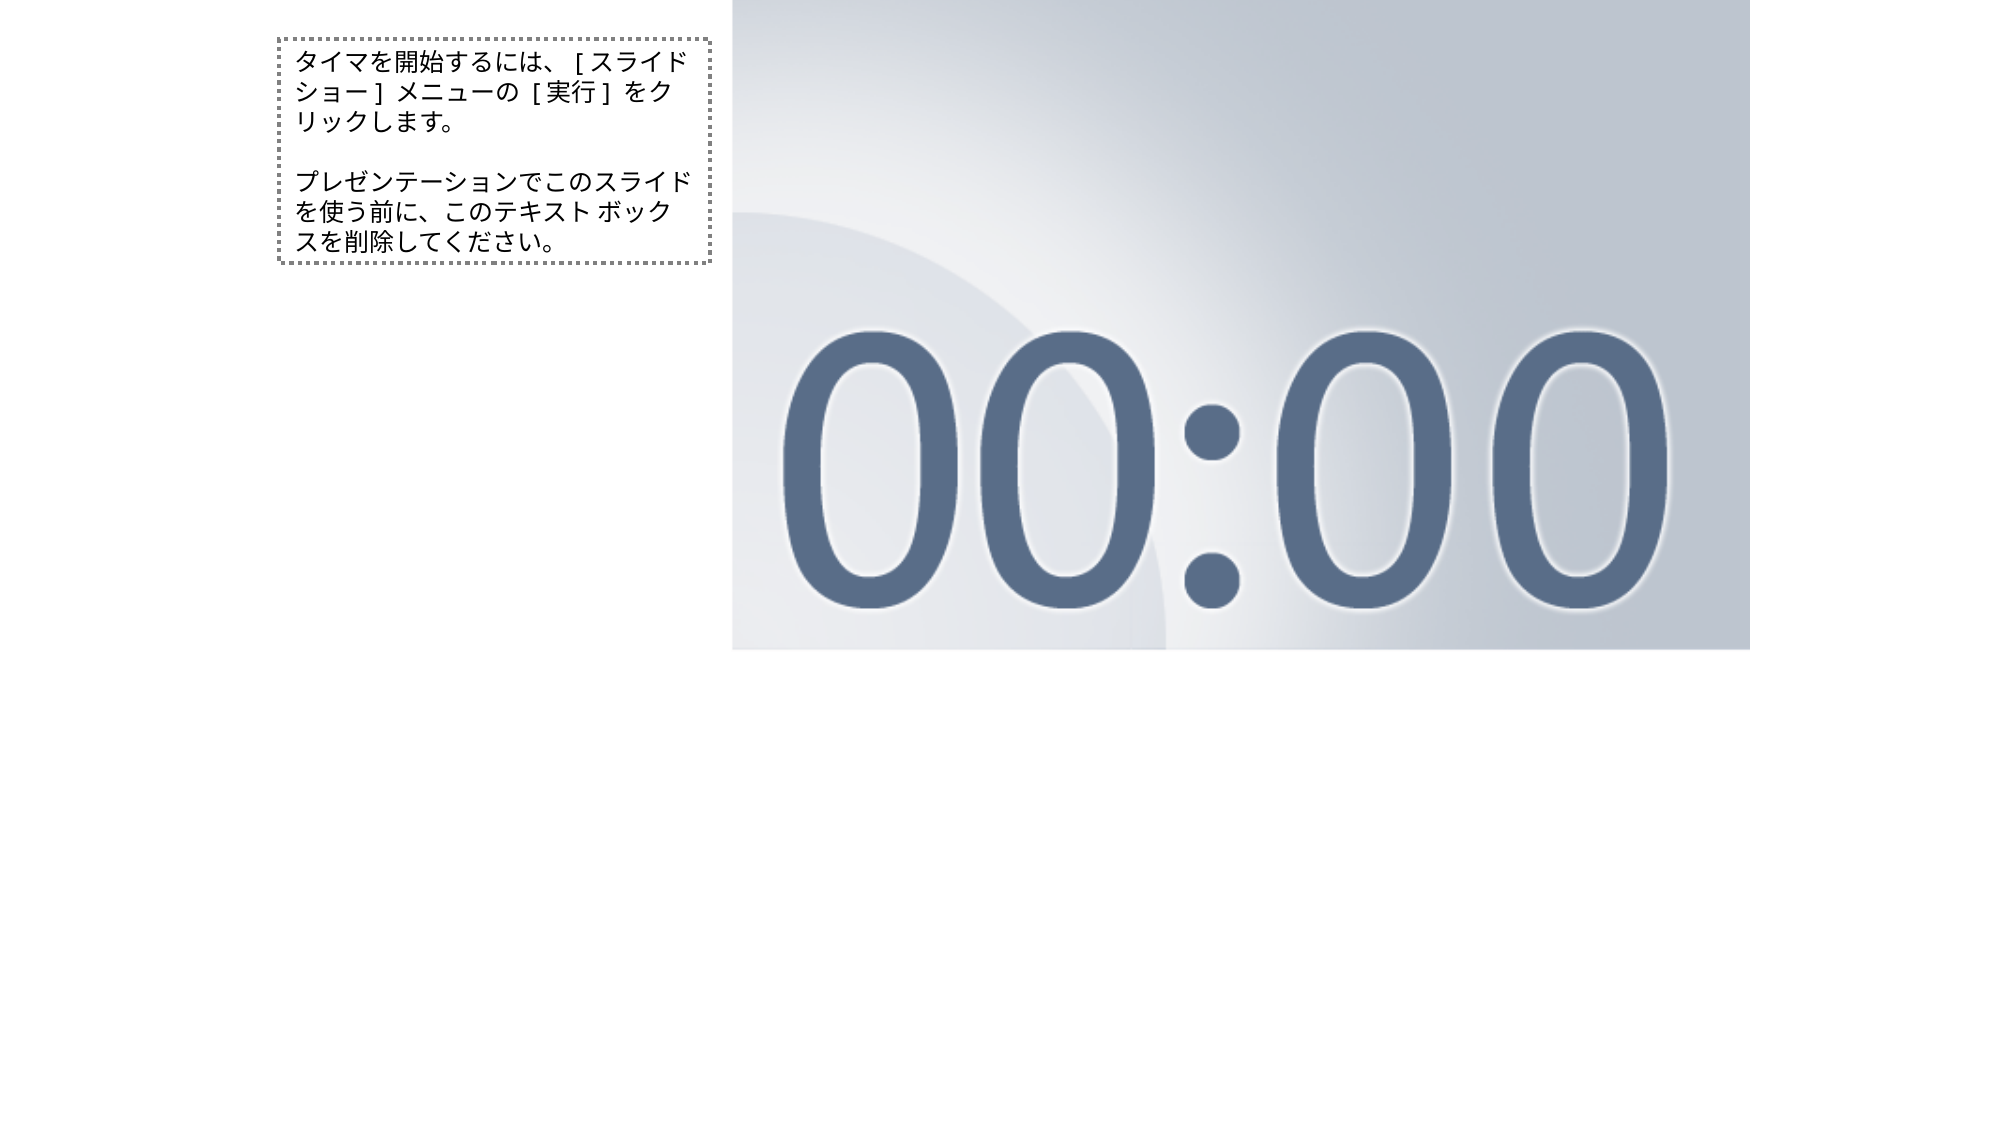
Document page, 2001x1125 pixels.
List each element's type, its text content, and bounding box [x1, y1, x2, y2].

picture [731, 0, 1751, 652]
text_box タイマを開始するには、[スライド ショー] メニューの [実行] をクリックします。 プレゼンテーションでこのスライドを使う前に、このテキスト ボックスを削除してください。 [279, 39, 711, 264]
